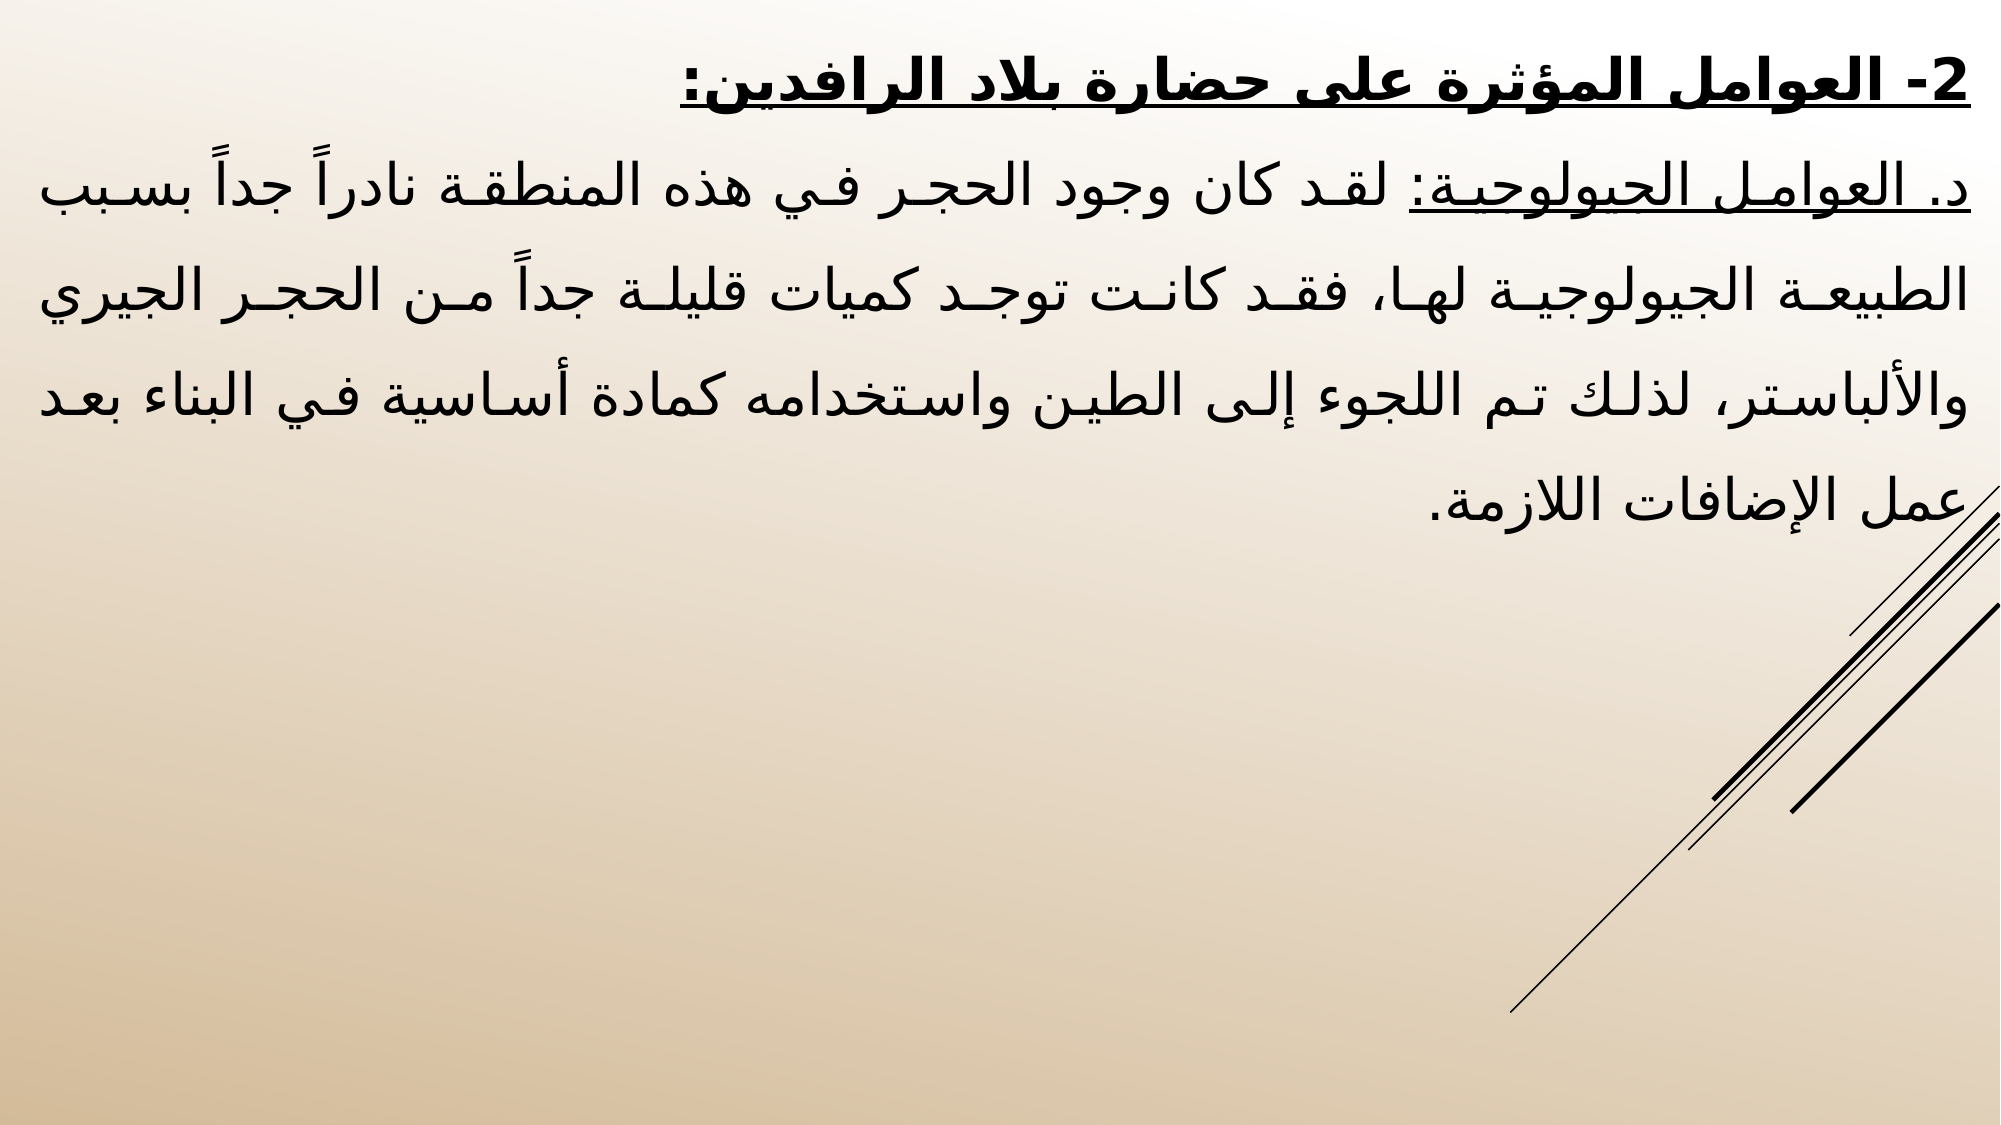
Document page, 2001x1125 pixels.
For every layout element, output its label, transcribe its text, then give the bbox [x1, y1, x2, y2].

text_box 2- العوامل المؤثرة على حضارة بلاد الرافدين: د. العوامل الجيولوجية: لقد كان وجود الحجر في هذه المنطقة نادراً جداً بسبب الطبيعة الجيولوجية لها، فقد كانت توجد كميات قليلة جداً من الحجر الجيري والألباستر، لذلك تم اللجوء إلى الطين واستخدامه كمادة أساسية في البناء بعد عمل الإضافات اللازمة. [23, 0, 1986, 645]
